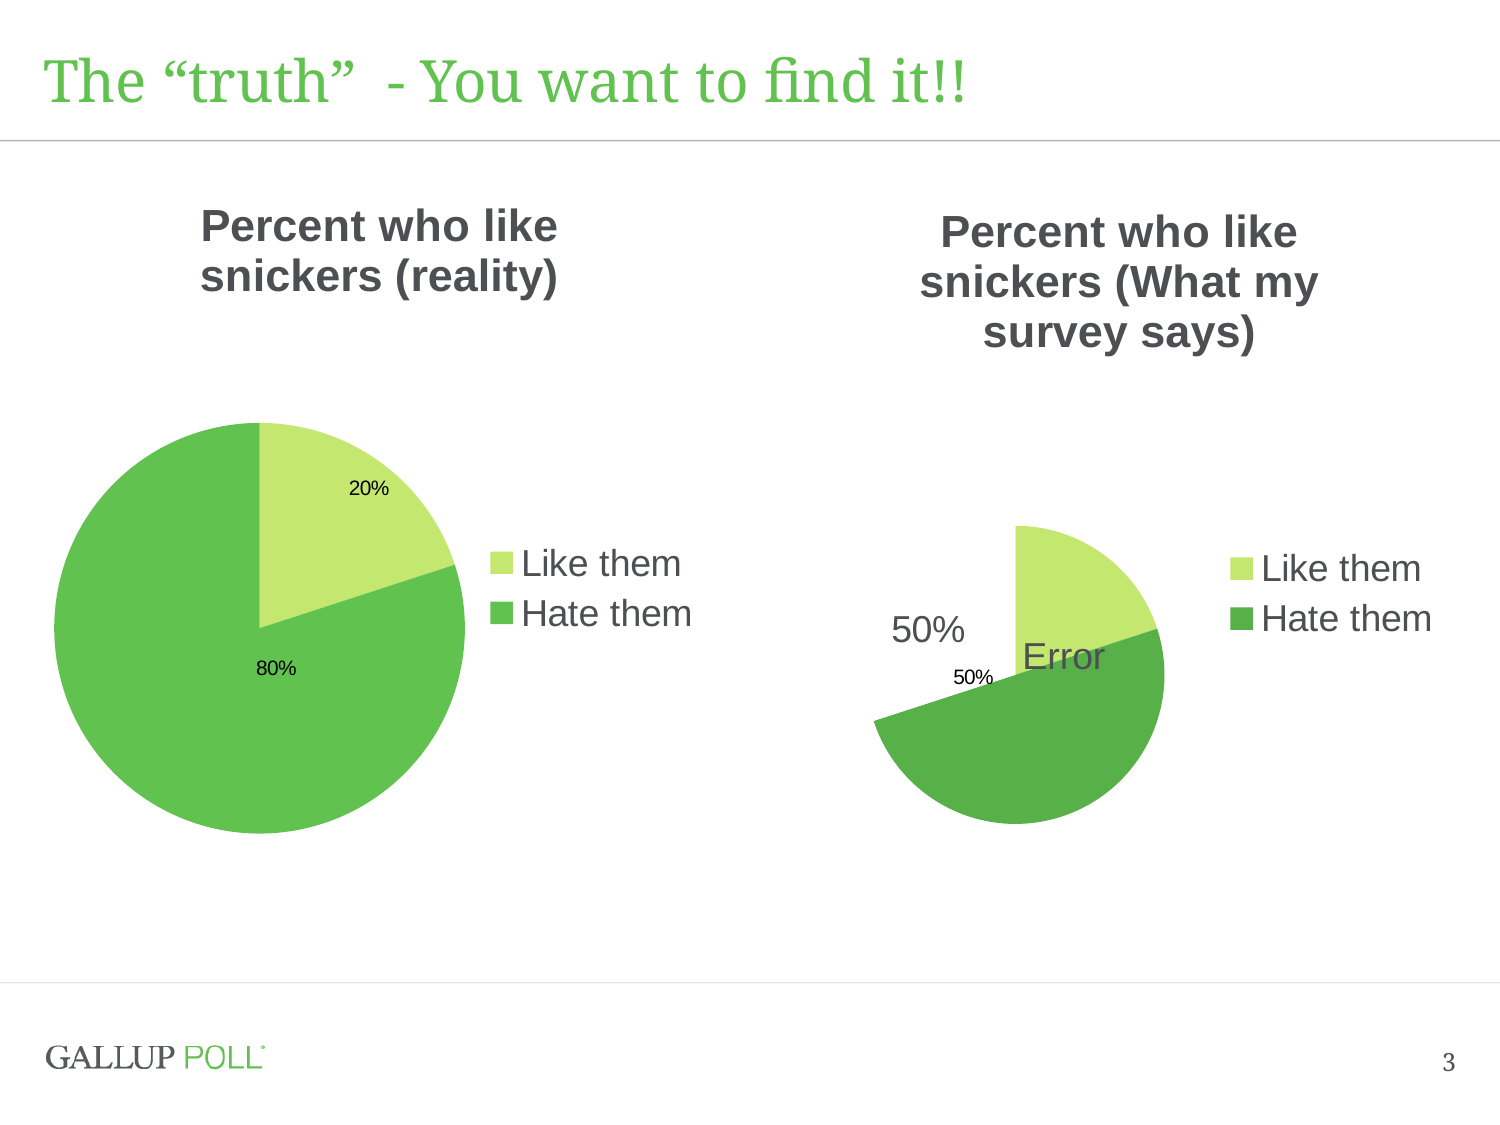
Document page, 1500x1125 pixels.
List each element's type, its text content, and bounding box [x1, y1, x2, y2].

chart [780, 169, 1459, 949]
picture [0, 984, 1500, 1125]
title The “truth” - You want to find it!! [27, 30, 1461, 127]
slide_number 3 [1120, 1038, 1472, 1117]
chart [40, 163, 719, 943]
